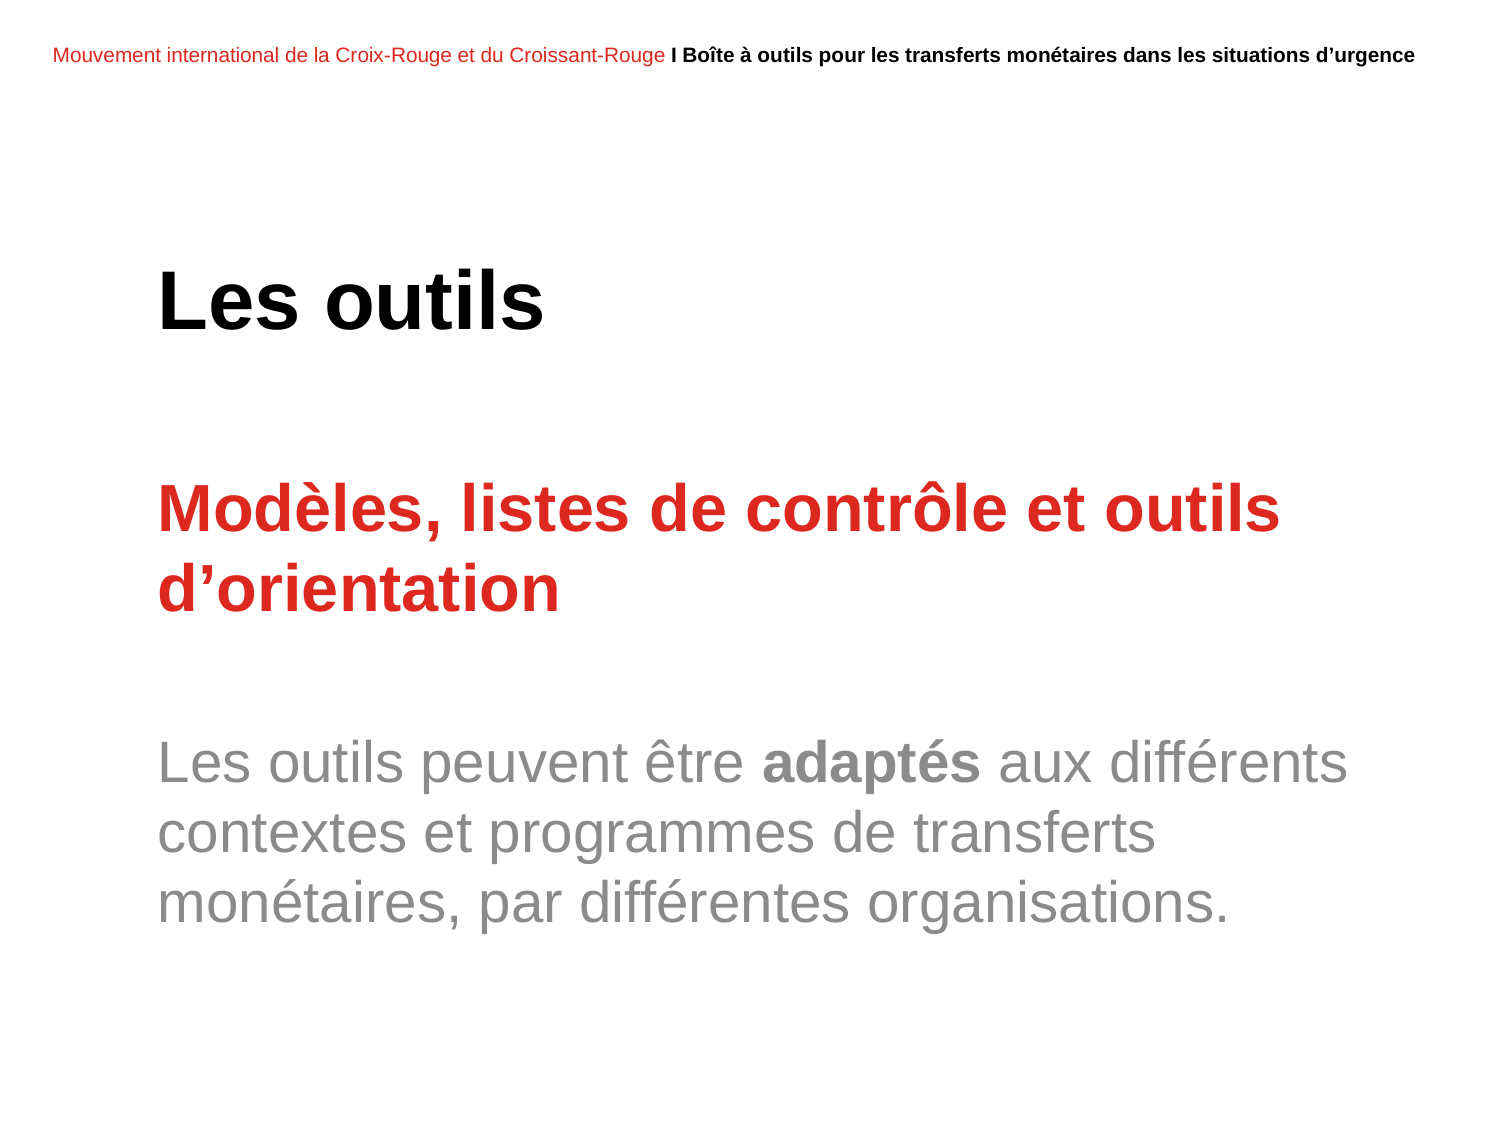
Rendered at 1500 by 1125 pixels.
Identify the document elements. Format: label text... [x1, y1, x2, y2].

subtitle Les outils Modèles, listes de contrôle et outils d’orientation Les outils peuvent être adaptés aux différents contextes et programmes de transferts monétaires, par différentes organisations. [67, 147, 1465, 930]
